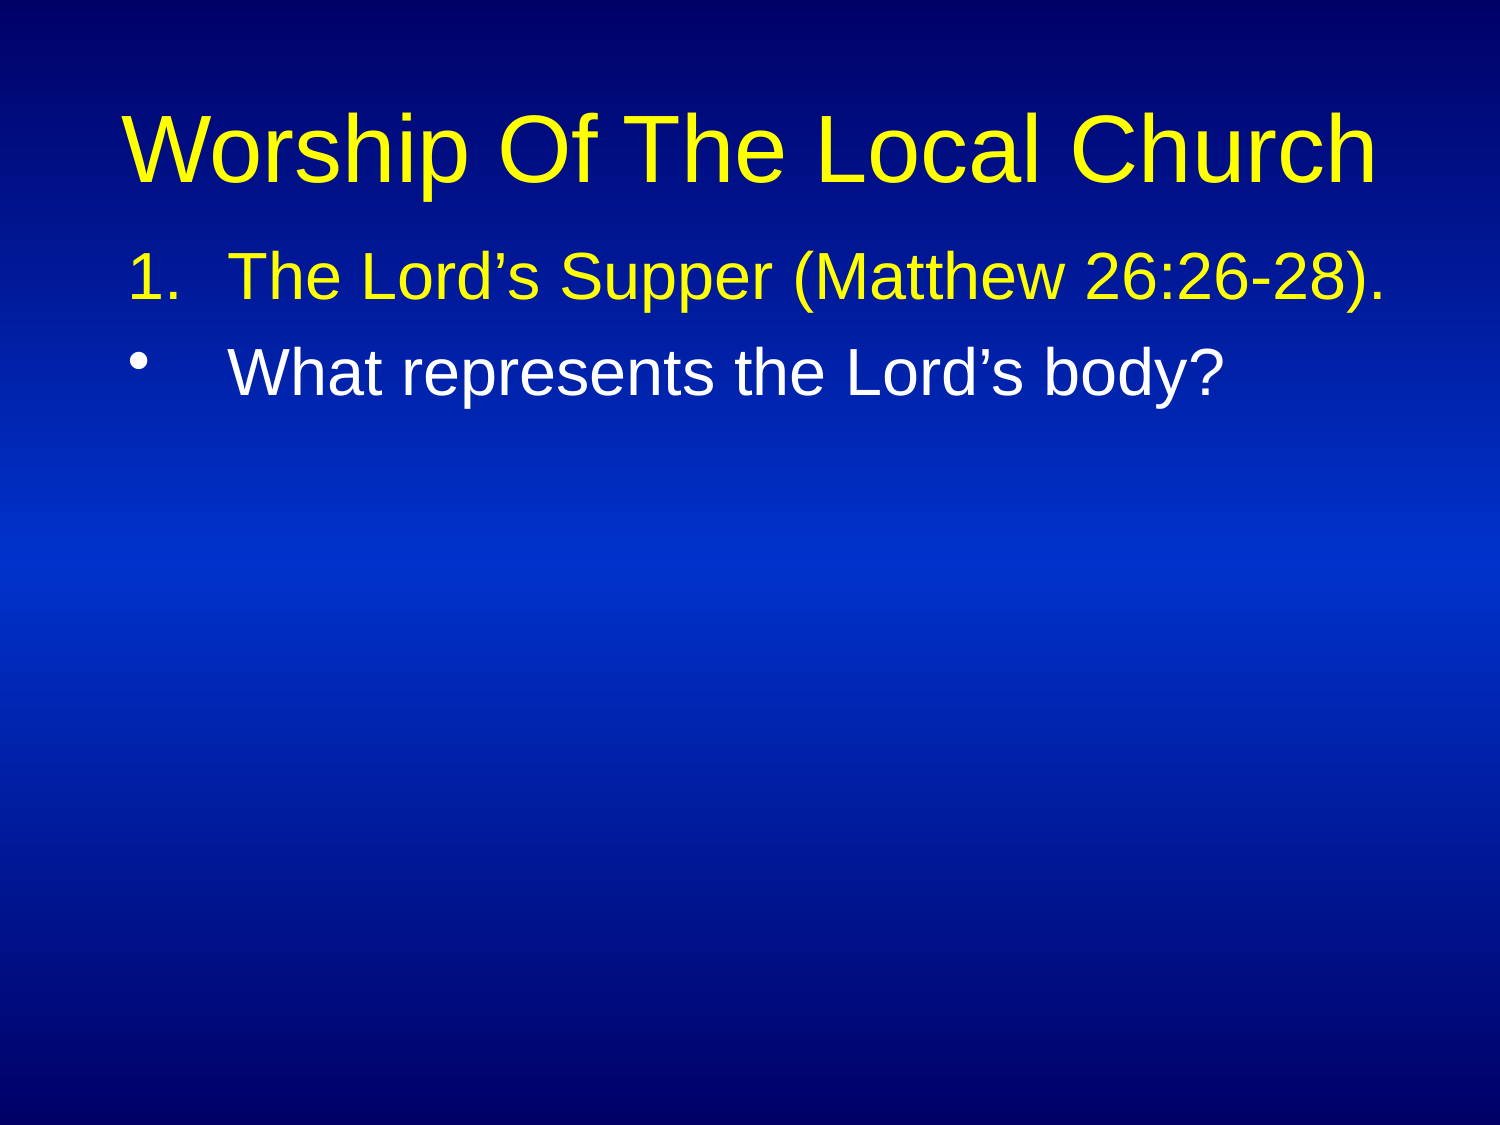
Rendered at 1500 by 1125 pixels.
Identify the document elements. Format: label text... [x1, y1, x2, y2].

list The Lord’s Supper (Matthew 26:26-28). What represents the Lord’s body? [112, 224, 1463, 1125]
title Worship Of The Local Church [37, 50, 1463, 238]
